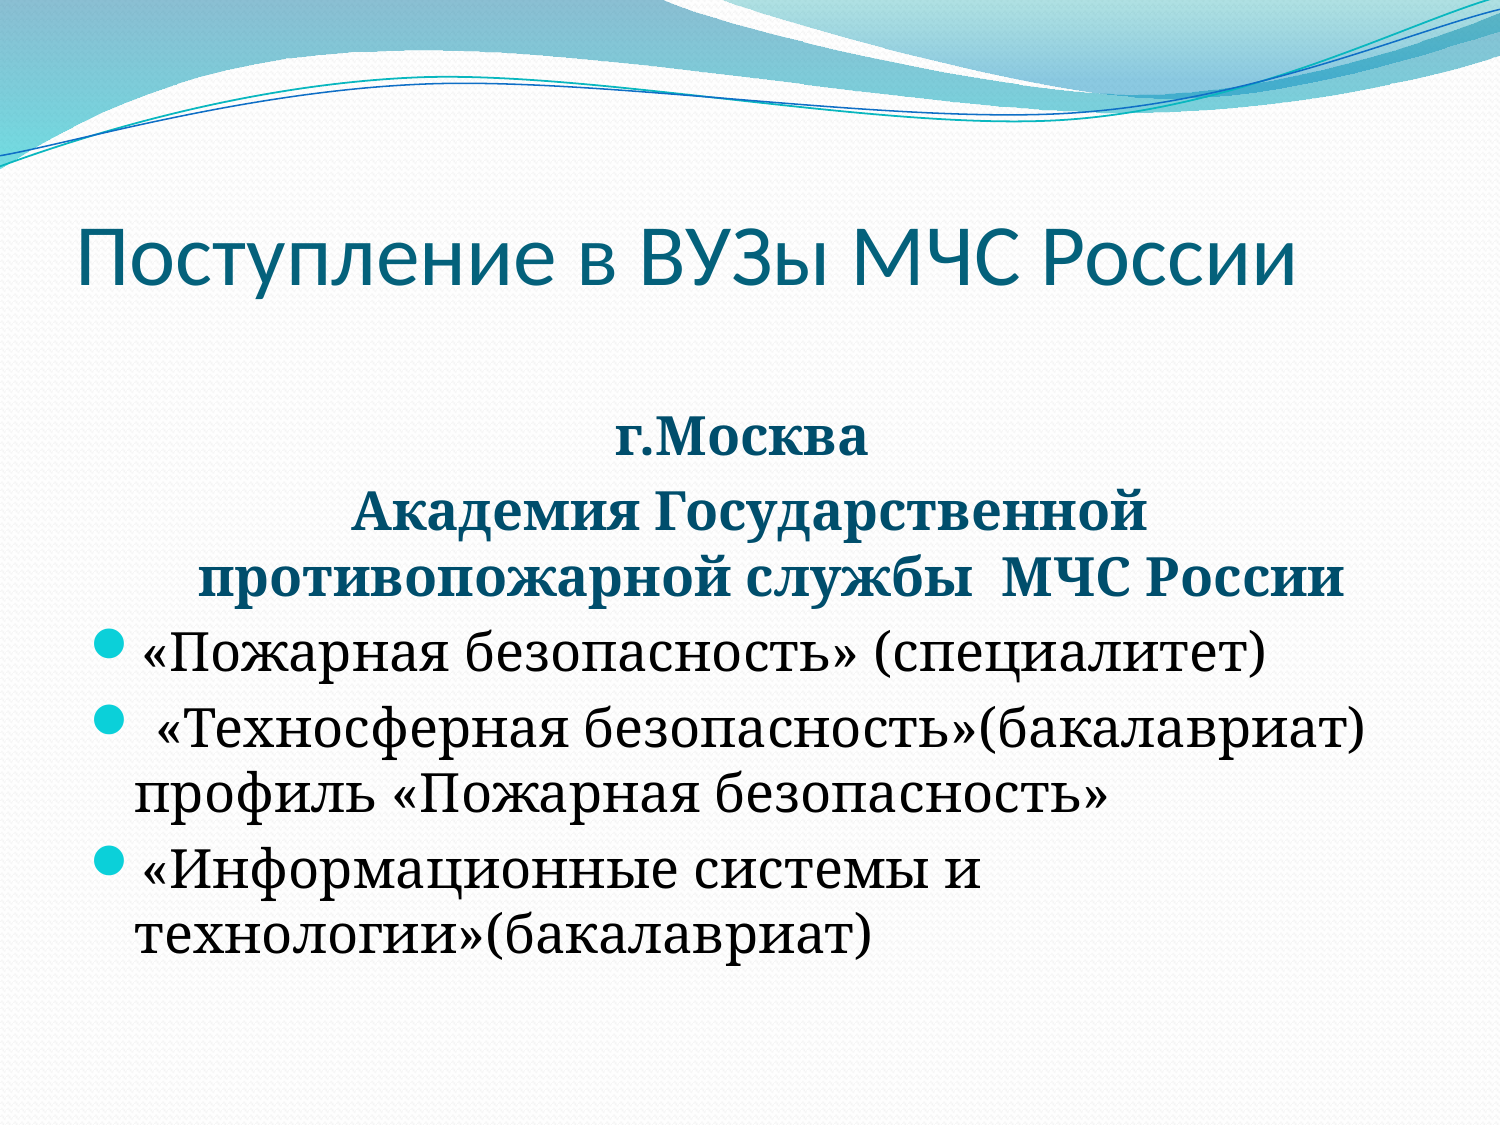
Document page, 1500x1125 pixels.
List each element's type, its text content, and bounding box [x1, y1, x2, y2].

list г.Москва Академия Государственной противопожарной службы МЧС России «Пожарная безопасность» (специалитет) «Техносферная безопасность»(бакалавриат) профиль «Пожарная безопасность» «Информационные системы и технологии»(бакалавриат) [75, 317, 1425, 1038]
title Поступление в ВУЗы МЧС России [75, 115, 1425, 303]
